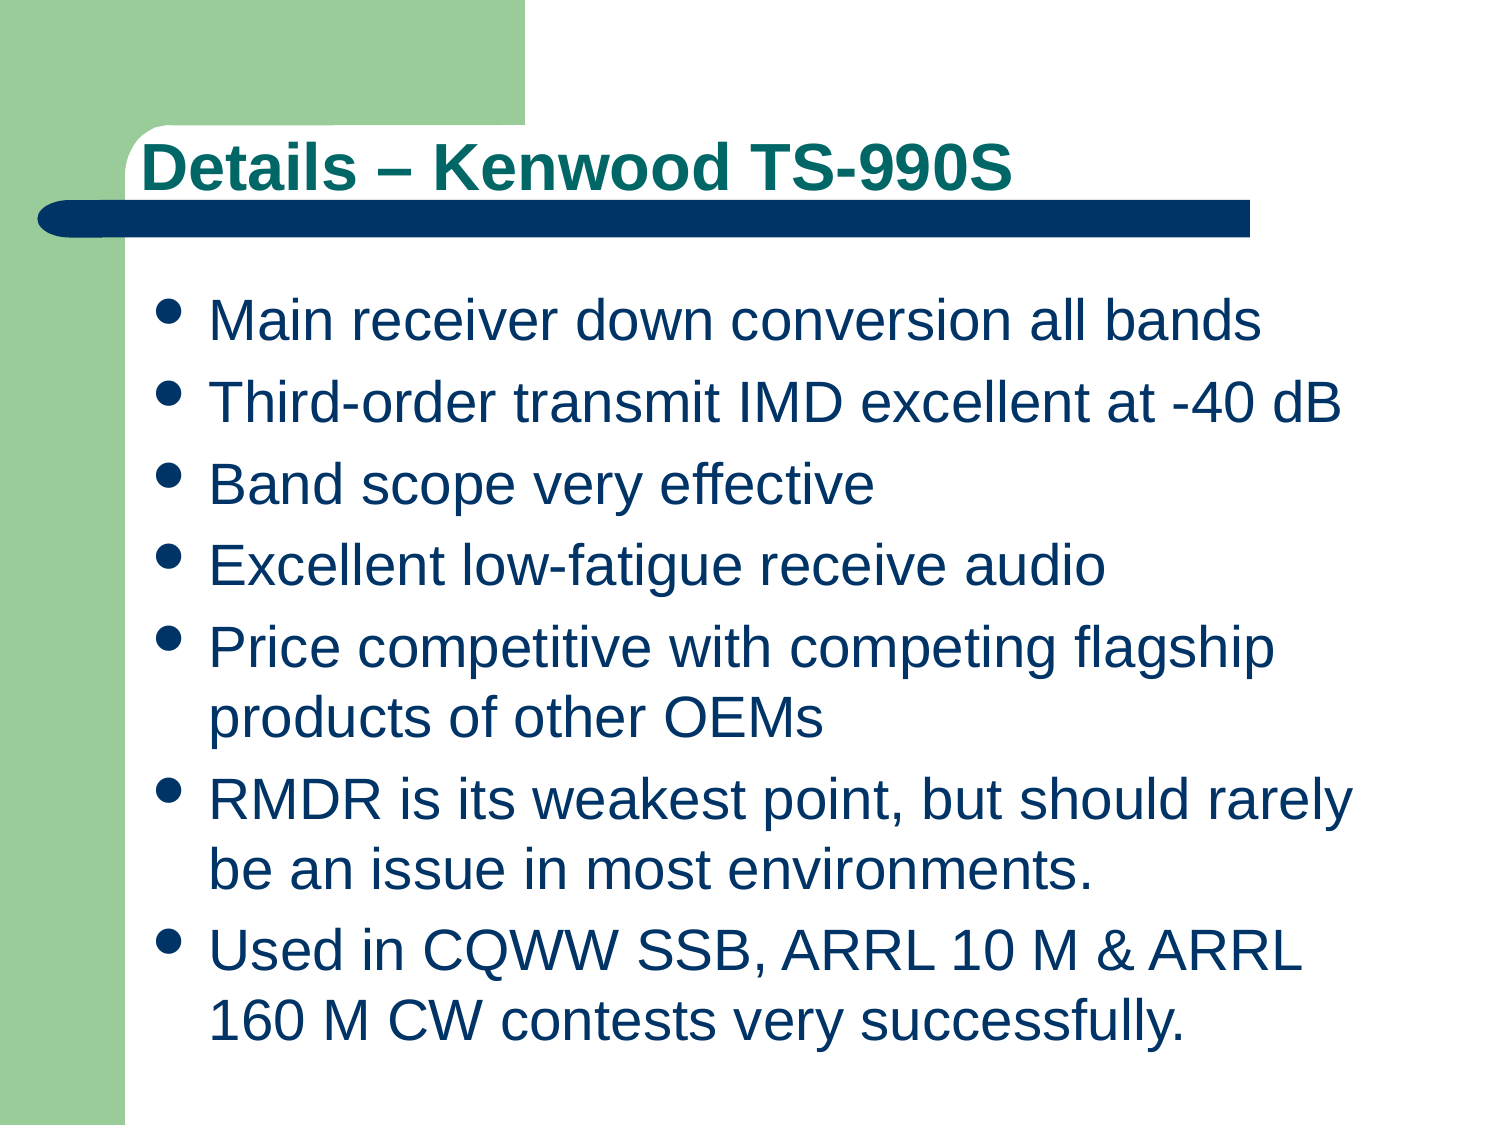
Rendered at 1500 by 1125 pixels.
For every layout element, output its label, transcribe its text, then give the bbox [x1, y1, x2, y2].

title Details – Kenwood TS-990S [124, 124, 1426, 213]
list Main receiver down conversion all bands Third-order transmit IMD excellent at -40 dB Band scope very effective Excellent low-fatigue receive audio Price competitive with competing flagship products of other OEMs RMDR is its weakest point, but should rarely be an issue in most environments. Used in CQWW SSB, ARRL 10 M & ARRL 160 M CW contests very successfully. [137, 274, 1400, 1076]
